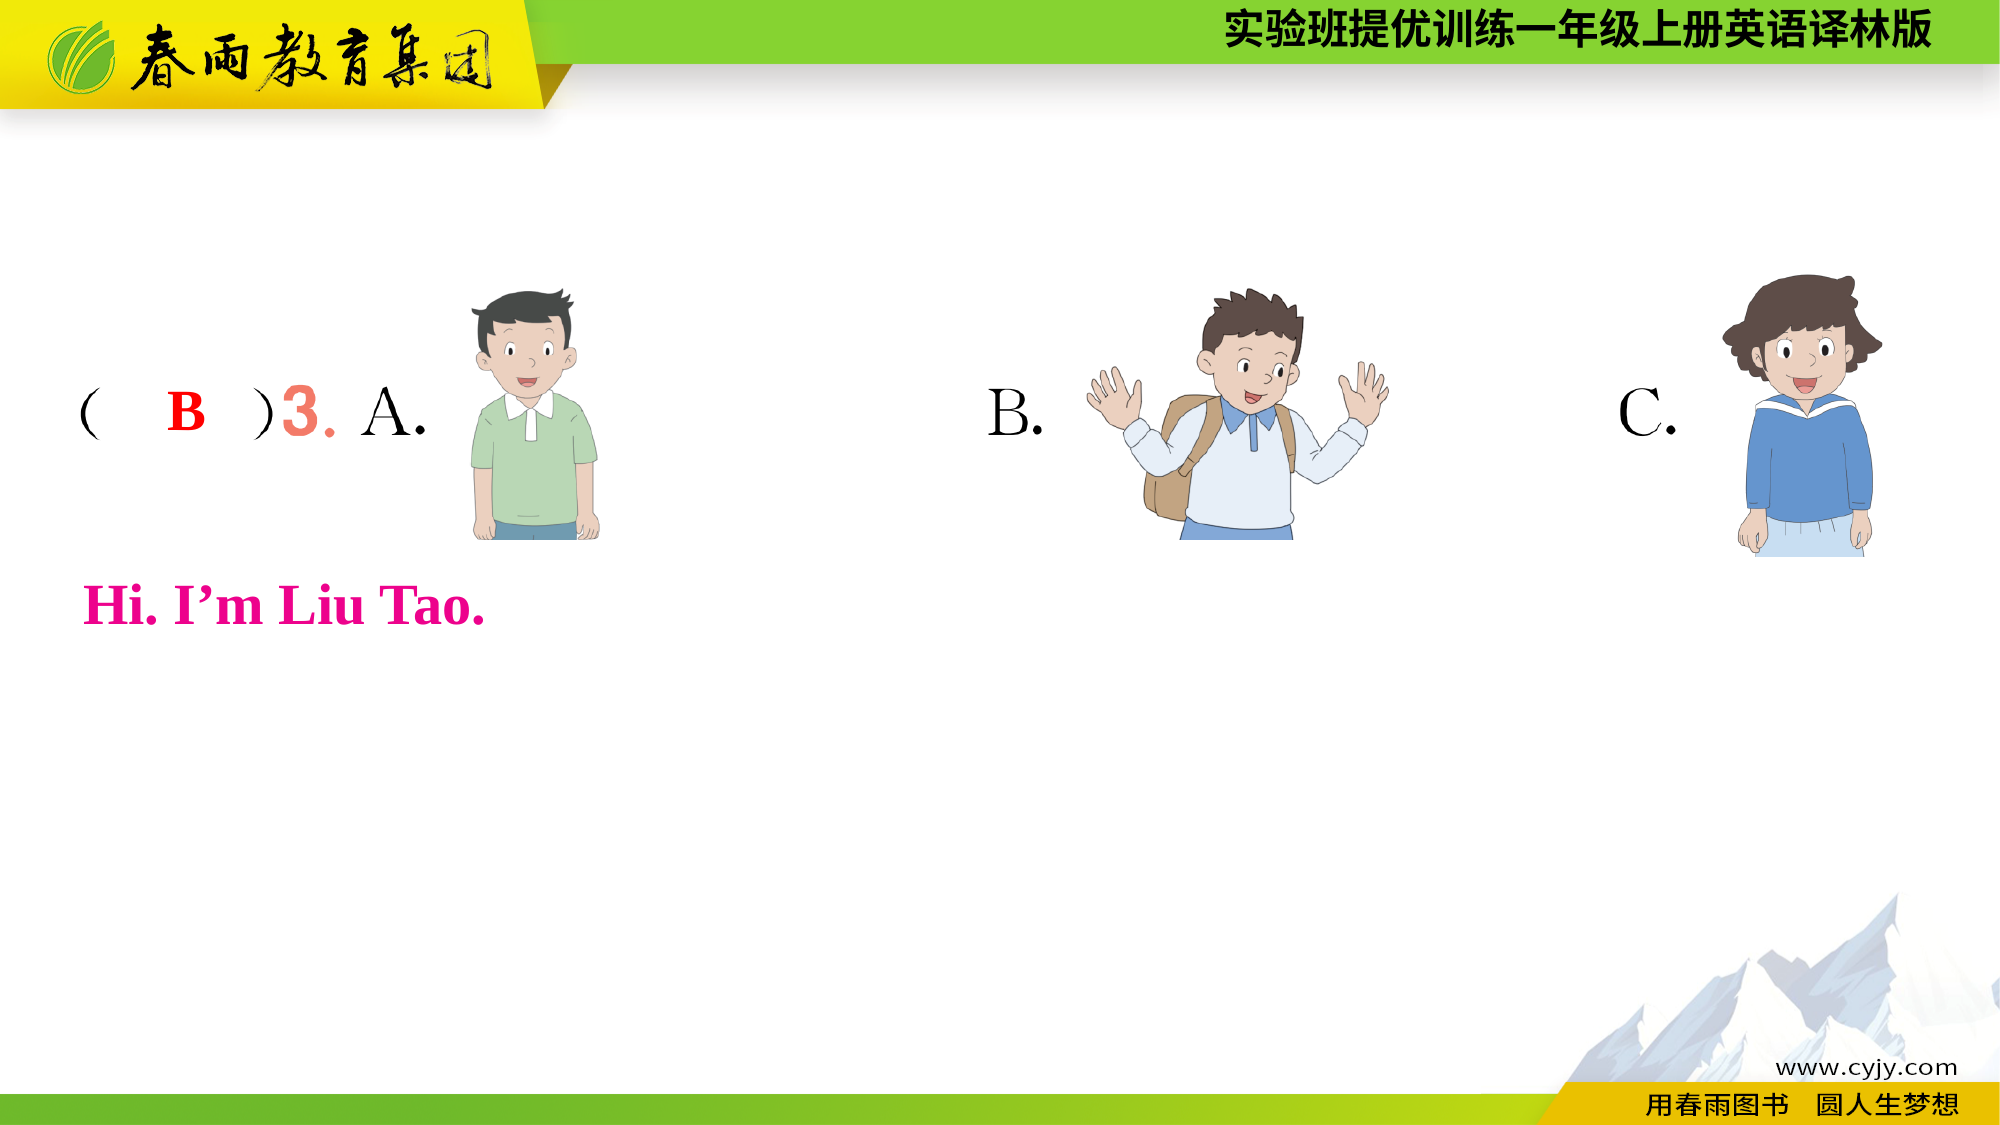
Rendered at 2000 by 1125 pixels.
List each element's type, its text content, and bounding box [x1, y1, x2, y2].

text_box Hi. I’m Liu Tao. [68, 575, 502, 645]
picture [0, 0, 2000, 1125]
